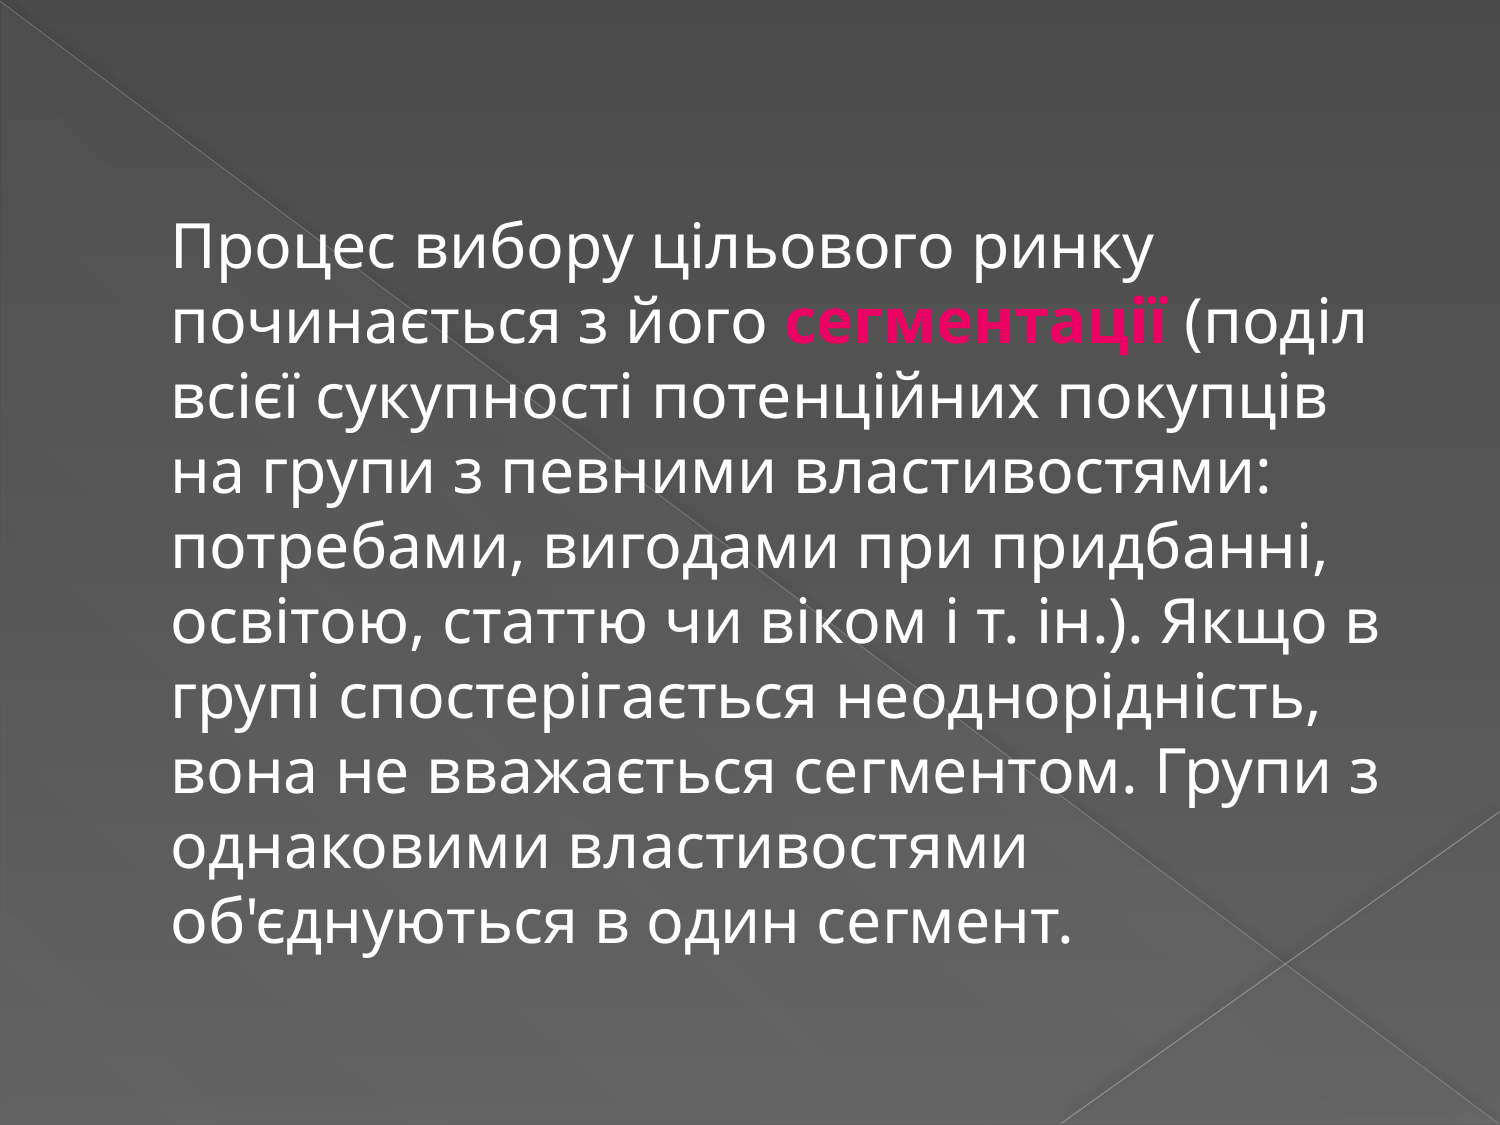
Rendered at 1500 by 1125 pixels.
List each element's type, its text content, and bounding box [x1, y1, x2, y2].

list Процес вибору цільового ринку починається з його сегментації (поділ всієї сукупності потенційних покупців на групи з певними властивостями: потребами, вигодами при придбанні, освітою, статтю чи віком і т. ін.). Якщо в групі спостерігається неоднорідність, вона не вважається сегментом. Групи з однаковими властивостями об'єднуються в один сегмент. [82, 199, 1432, 1043]
